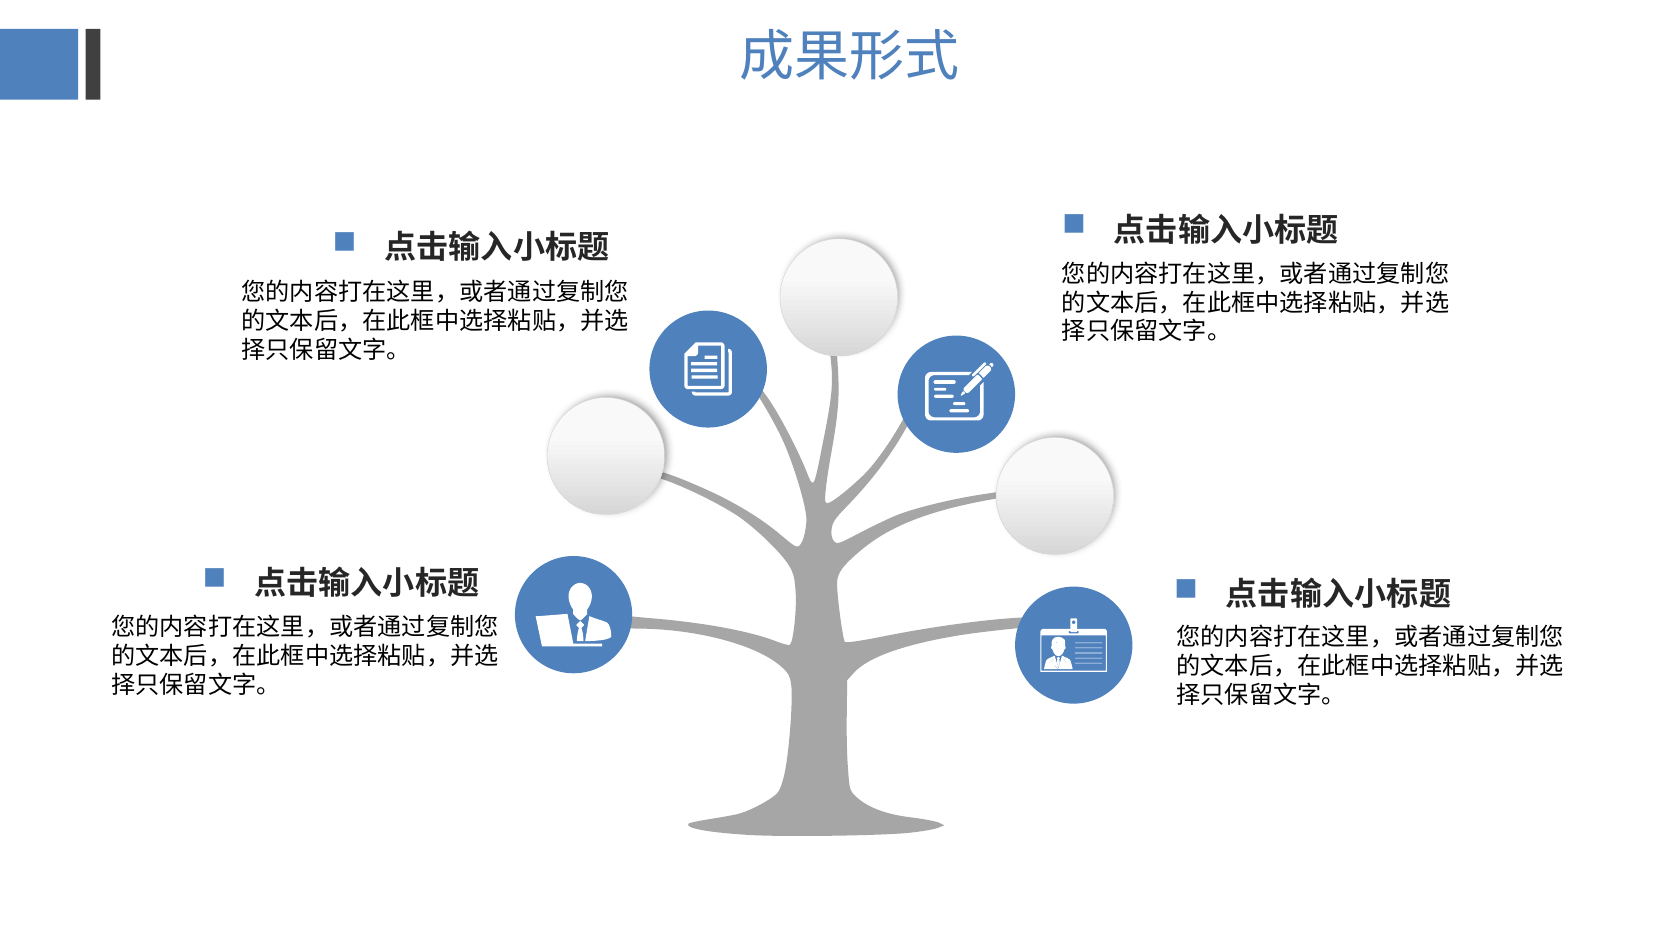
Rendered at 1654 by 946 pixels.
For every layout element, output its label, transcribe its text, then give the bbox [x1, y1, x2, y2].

text_box 您的内容打在这里，或者通过复制您的文本后，在此框中选择粘贴，并选择只保留文字。 [218, 274, 675, 380]
text_box 您的内容打在这里，或者通过复制您的文本后，在此框中选择粘贴，并选择只保留文字。 [1038, 256, 1495, 362]
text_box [649, 310, 768, 428]
text_box 您的内容打在这里，或者通过复制您的文本后，在此框中选择粘贴，并选择只保留文字。 [88, 610, 545, 715]
text_box [638, 356, 1009, 836]
text_box 您的内容打在这里，或者通过复制您的文本后，在此框中选择粘贴，并选择只保留文字。 [1153, 619, 1610, 725]
text_box 点击输入小标题 [1150, 563, 1493, 620]
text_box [514, 555, 633, 674]
text_box 点击输入小标题 [309, 217, 652, 273]
title 成果形式 [113, 12, 1586, 104]
text_box [996, 437, 1114, 555]
text_box 点击输入小标题 [179, 552, 521, 609]
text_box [897, 335, 1016, 454]
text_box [1014, 586, 1133, 704]
text_box 点击输入小标题 [1038, 199, 1381, 256]
text_box [780, 238, 898, 356]
text_box [547, 397, 665, 515]
